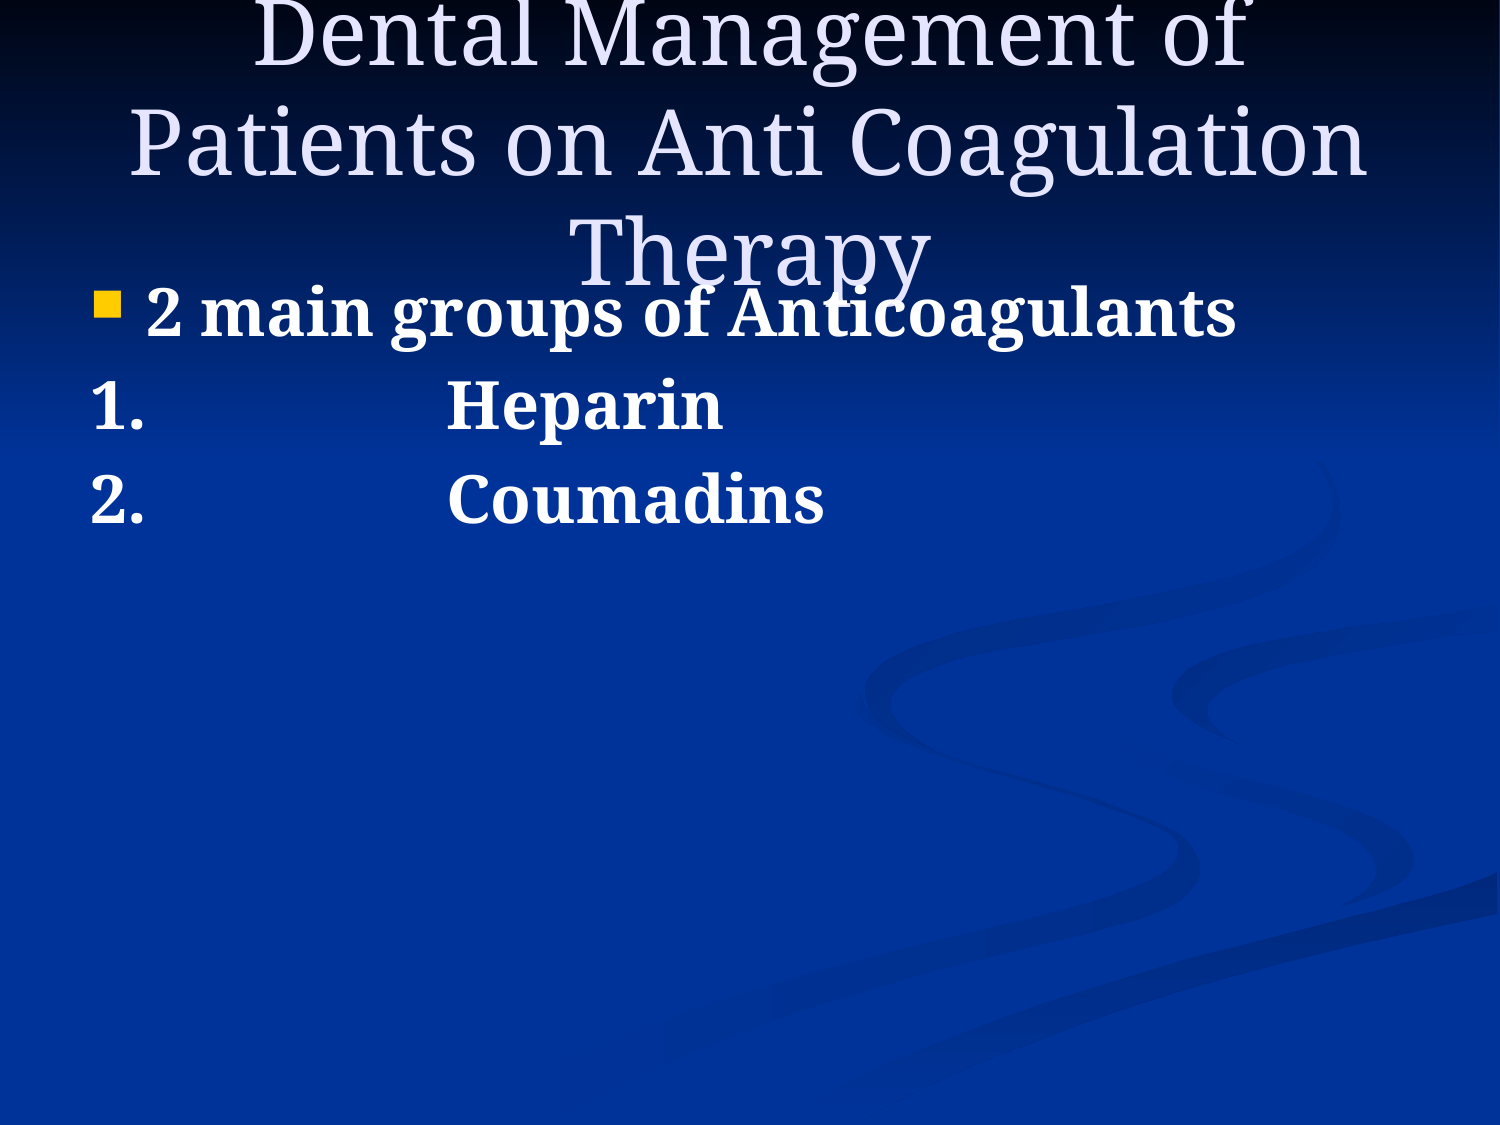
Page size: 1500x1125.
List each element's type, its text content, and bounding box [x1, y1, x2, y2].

list 2 main groups of Anticoagulants 1. Heparin 2. Coumadins [74, 262, 1426, 1006]
title Dental Management of Patients on Anti Coagulation Therapy [74, 44, 1426, 233]
